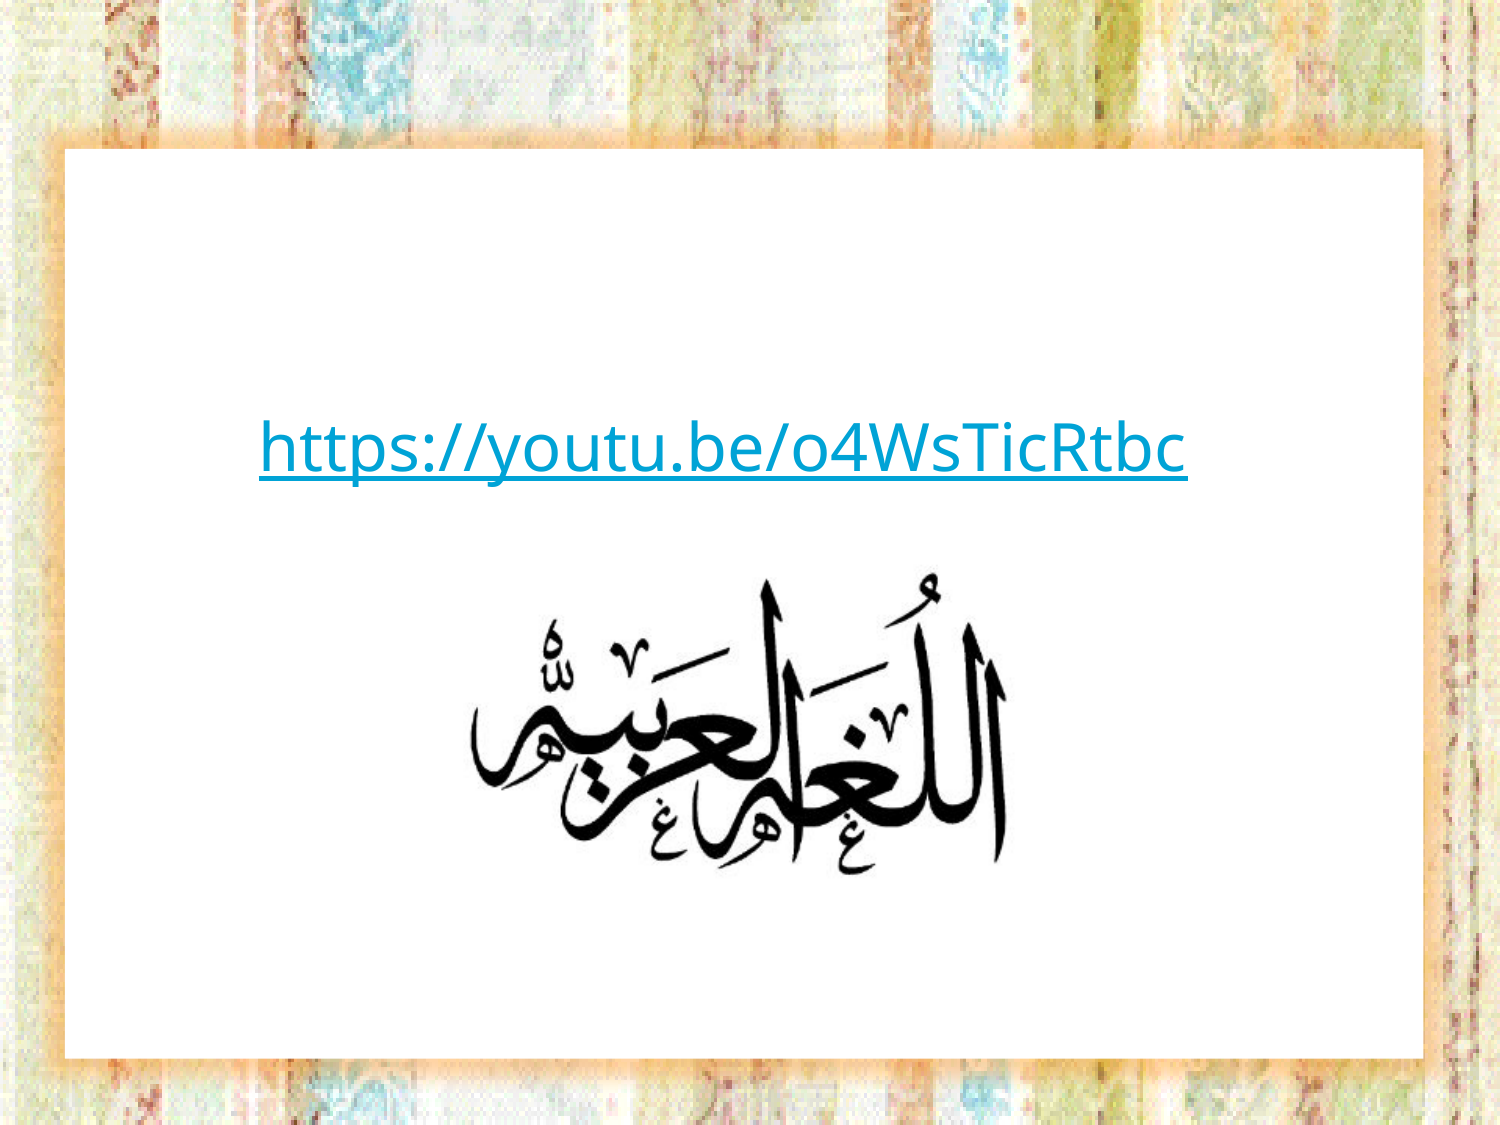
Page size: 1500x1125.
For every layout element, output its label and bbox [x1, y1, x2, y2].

list [439, 514, 1050, 922]
picture [0, 0, 1500, 1125]
